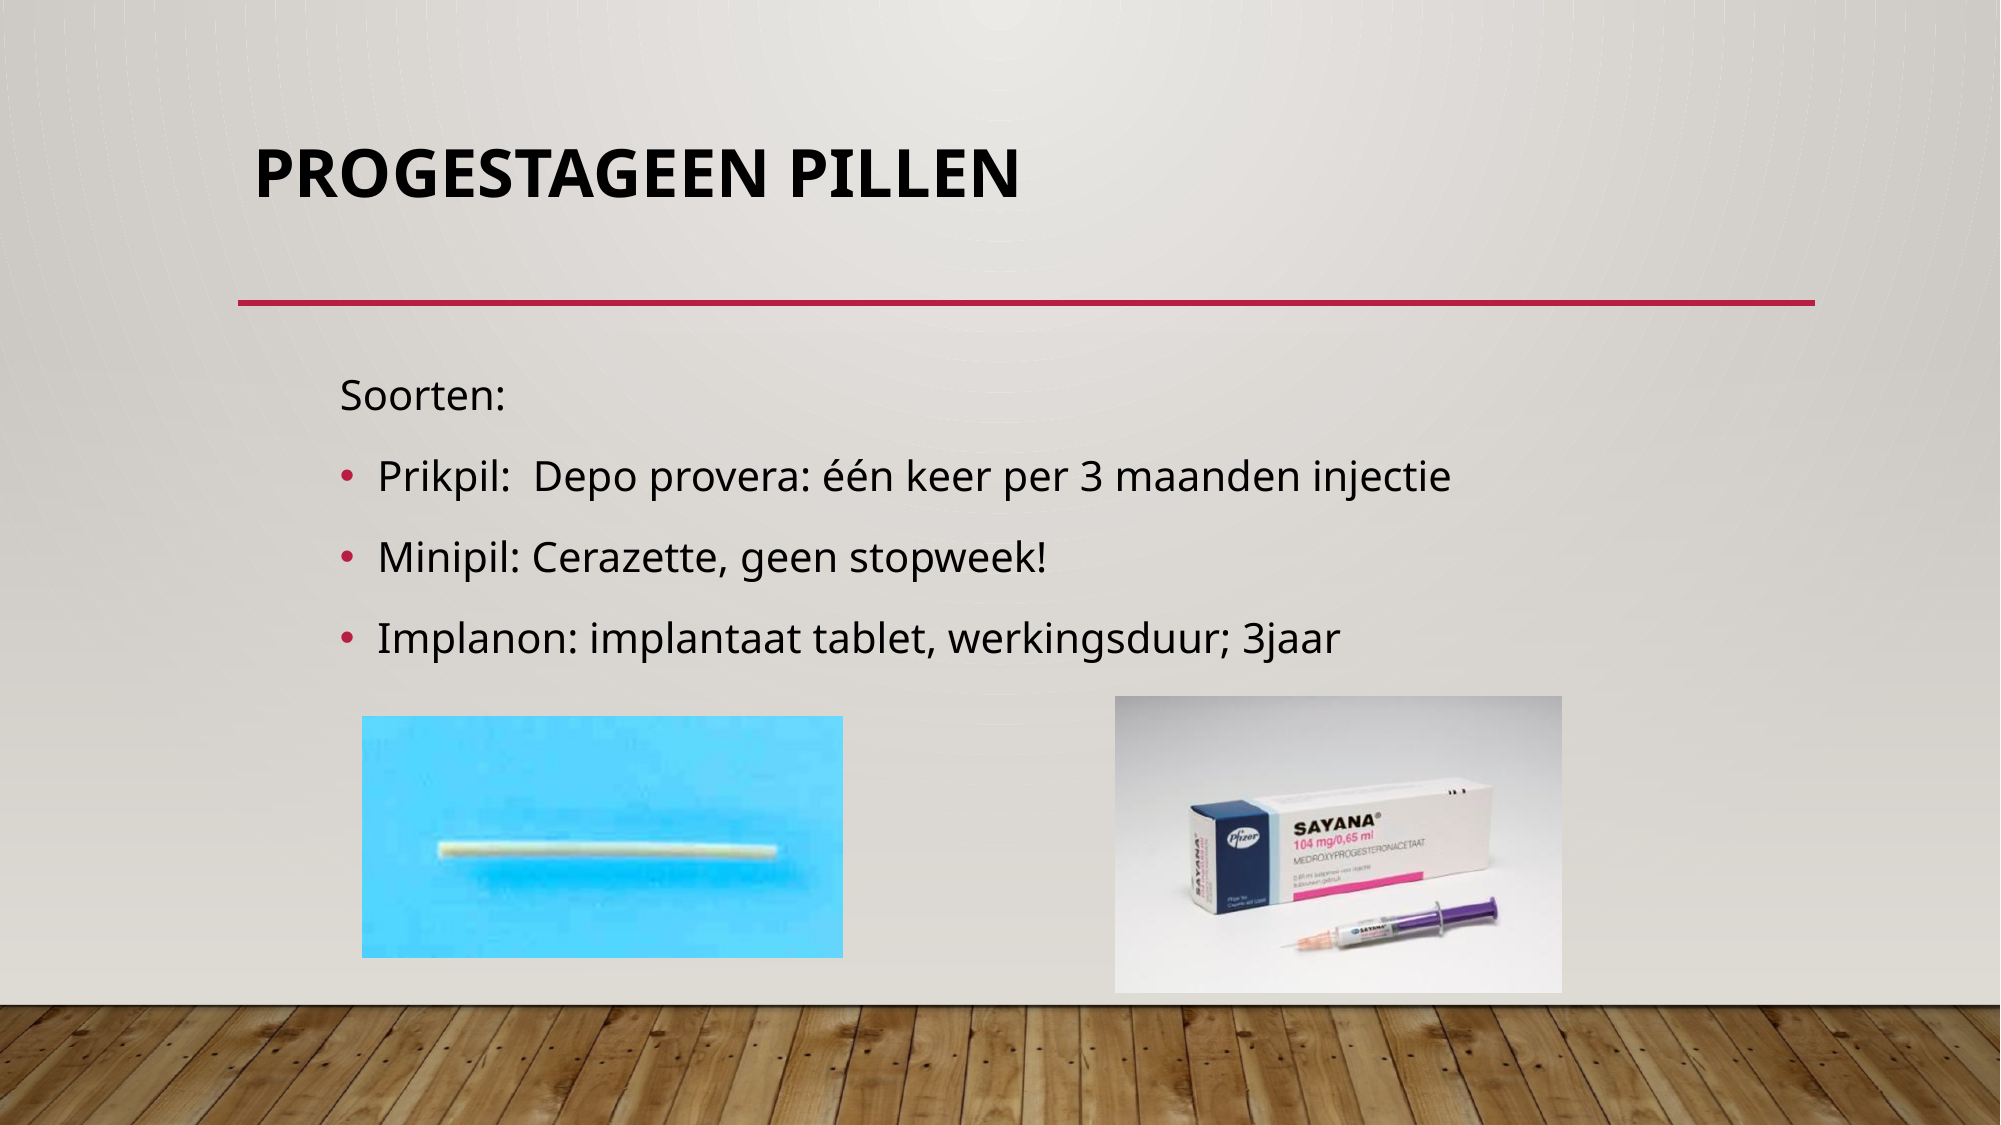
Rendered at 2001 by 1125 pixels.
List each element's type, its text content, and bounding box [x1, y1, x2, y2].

picture [361, 715, 843, 959]
list Soorten: Prikpil: Depo provera: één keer per 3 maanden injectie Minipil: Cerazette, geen stopweek! Implanon: implantaat tablet, werkingsduur; 3jaar [324, 200, 1675, 1010]
title Progestageen pillen [238, 131, 1814, 305]
picture [0, 1005, 2000, 1125]
picture [1115, 696, 1562, 994]
